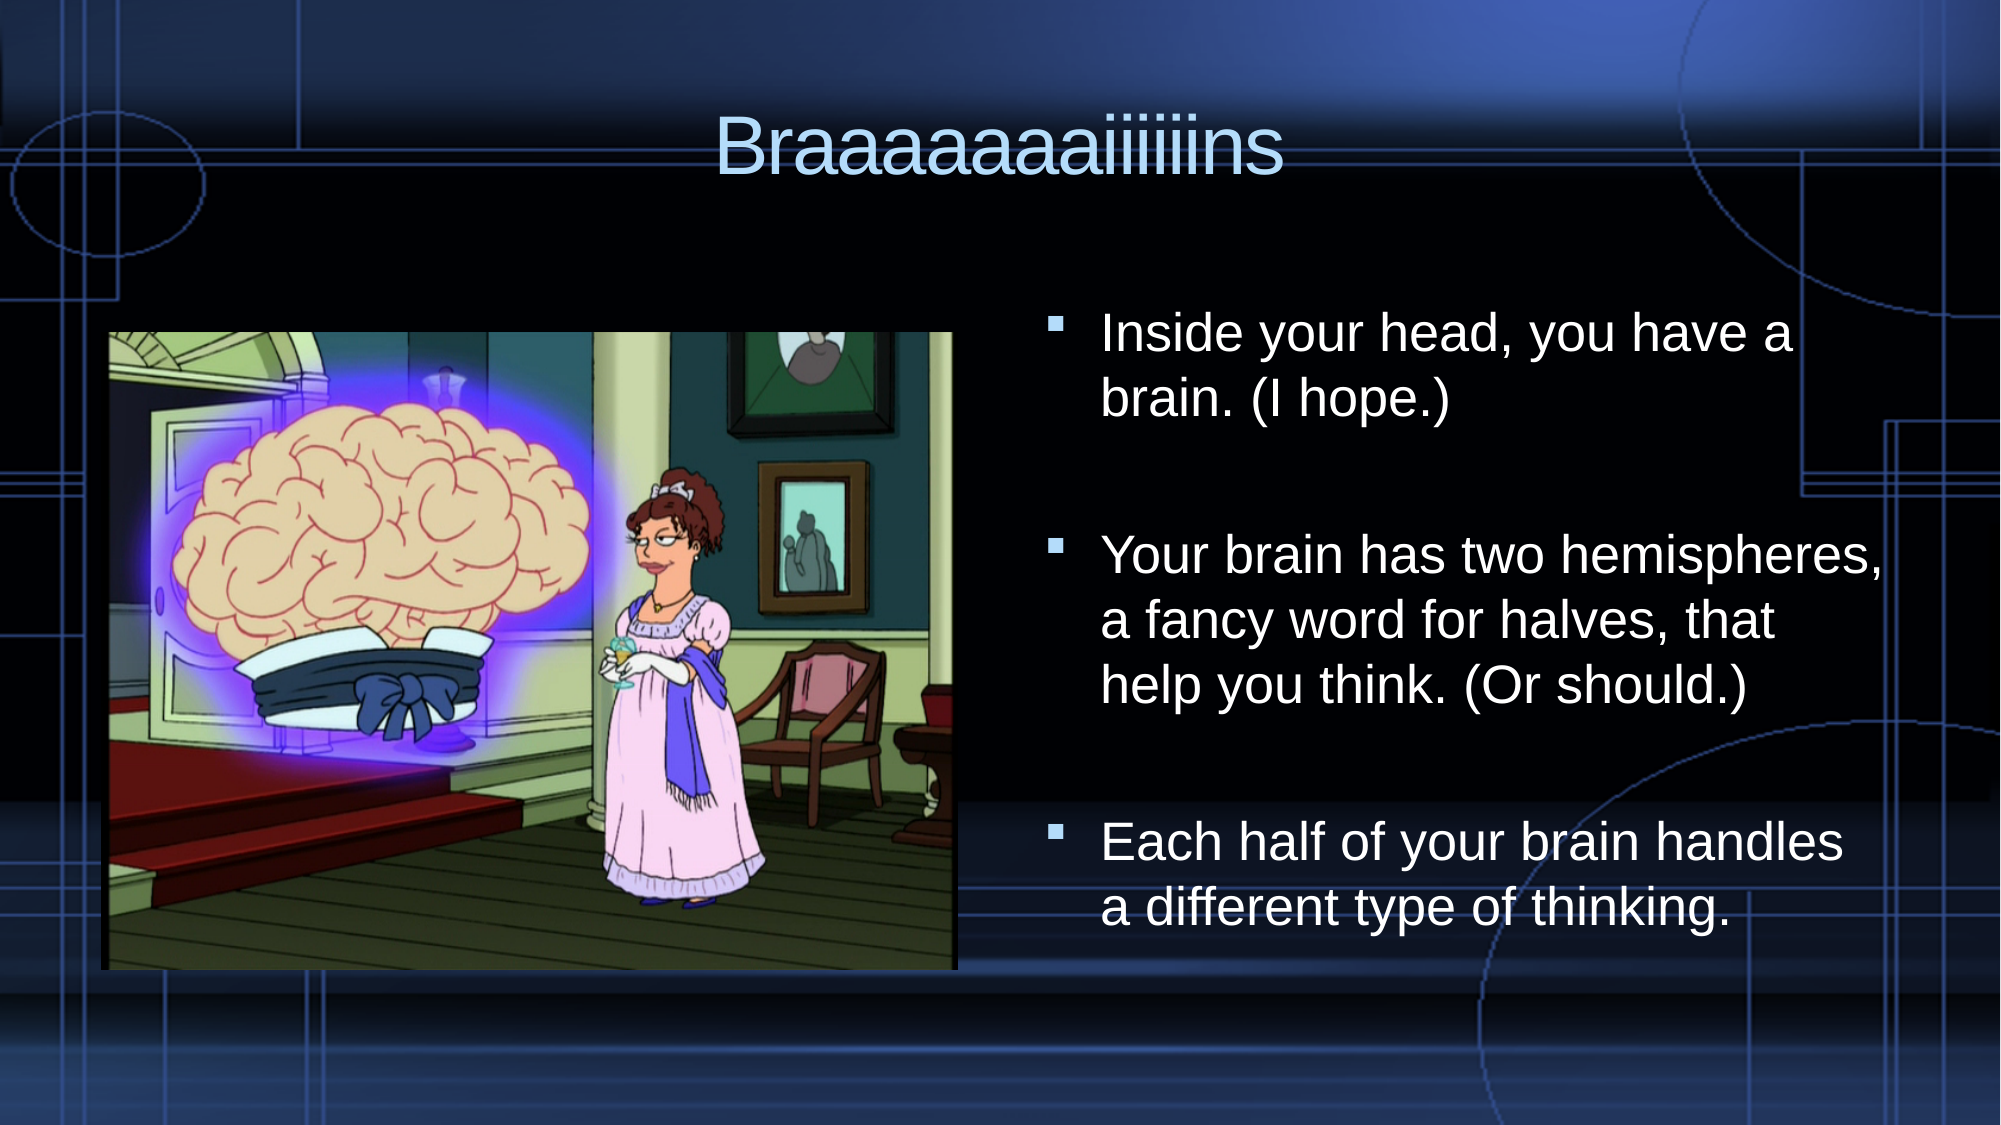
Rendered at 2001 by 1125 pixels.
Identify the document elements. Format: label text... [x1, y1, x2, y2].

picture [0, 0, 2001, 1125]
list Inside your head, you have a brain. (I hope.) Your brain has two hemispheres, a fancy word for halves, that help you think. (Or should.) Each half of your brain handles a different type of thinking. [1018, 290, 1902, 1033]
title Braaaaaaaiiiiiins [99, 83, 1900, 234]
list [100, 332, 958, 971]
